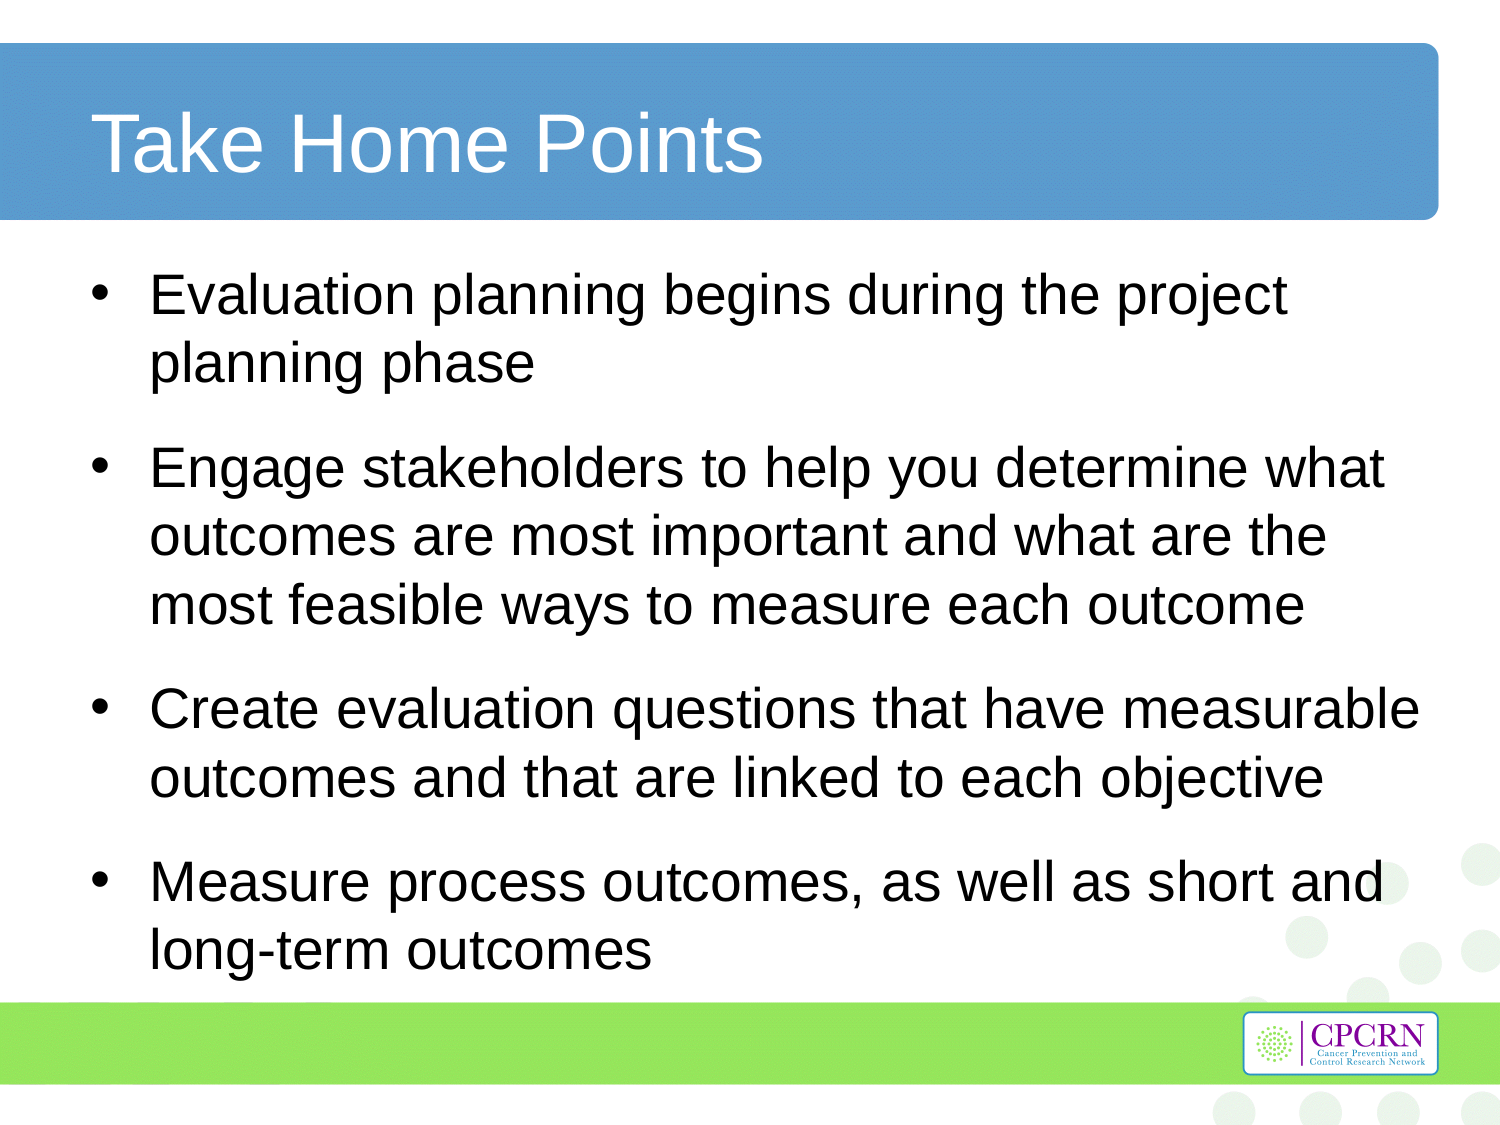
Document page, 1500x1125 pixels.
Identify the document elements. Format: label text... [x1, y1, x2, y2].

picture [0, 0, 1500, 1125]
title Take Home Points [75, 45, 1500, 233]
list Evaluation planning begins during the project planning phase Engage stakeholders to help you determine what outcomes are most important and what are the most feasible ways to measure each outcome Create evaluation questions that have measurable outcomes and that are linked to each objective Measure process outcomes, as well as short and long-term outcomes [75, 249, 1438, 1000]
